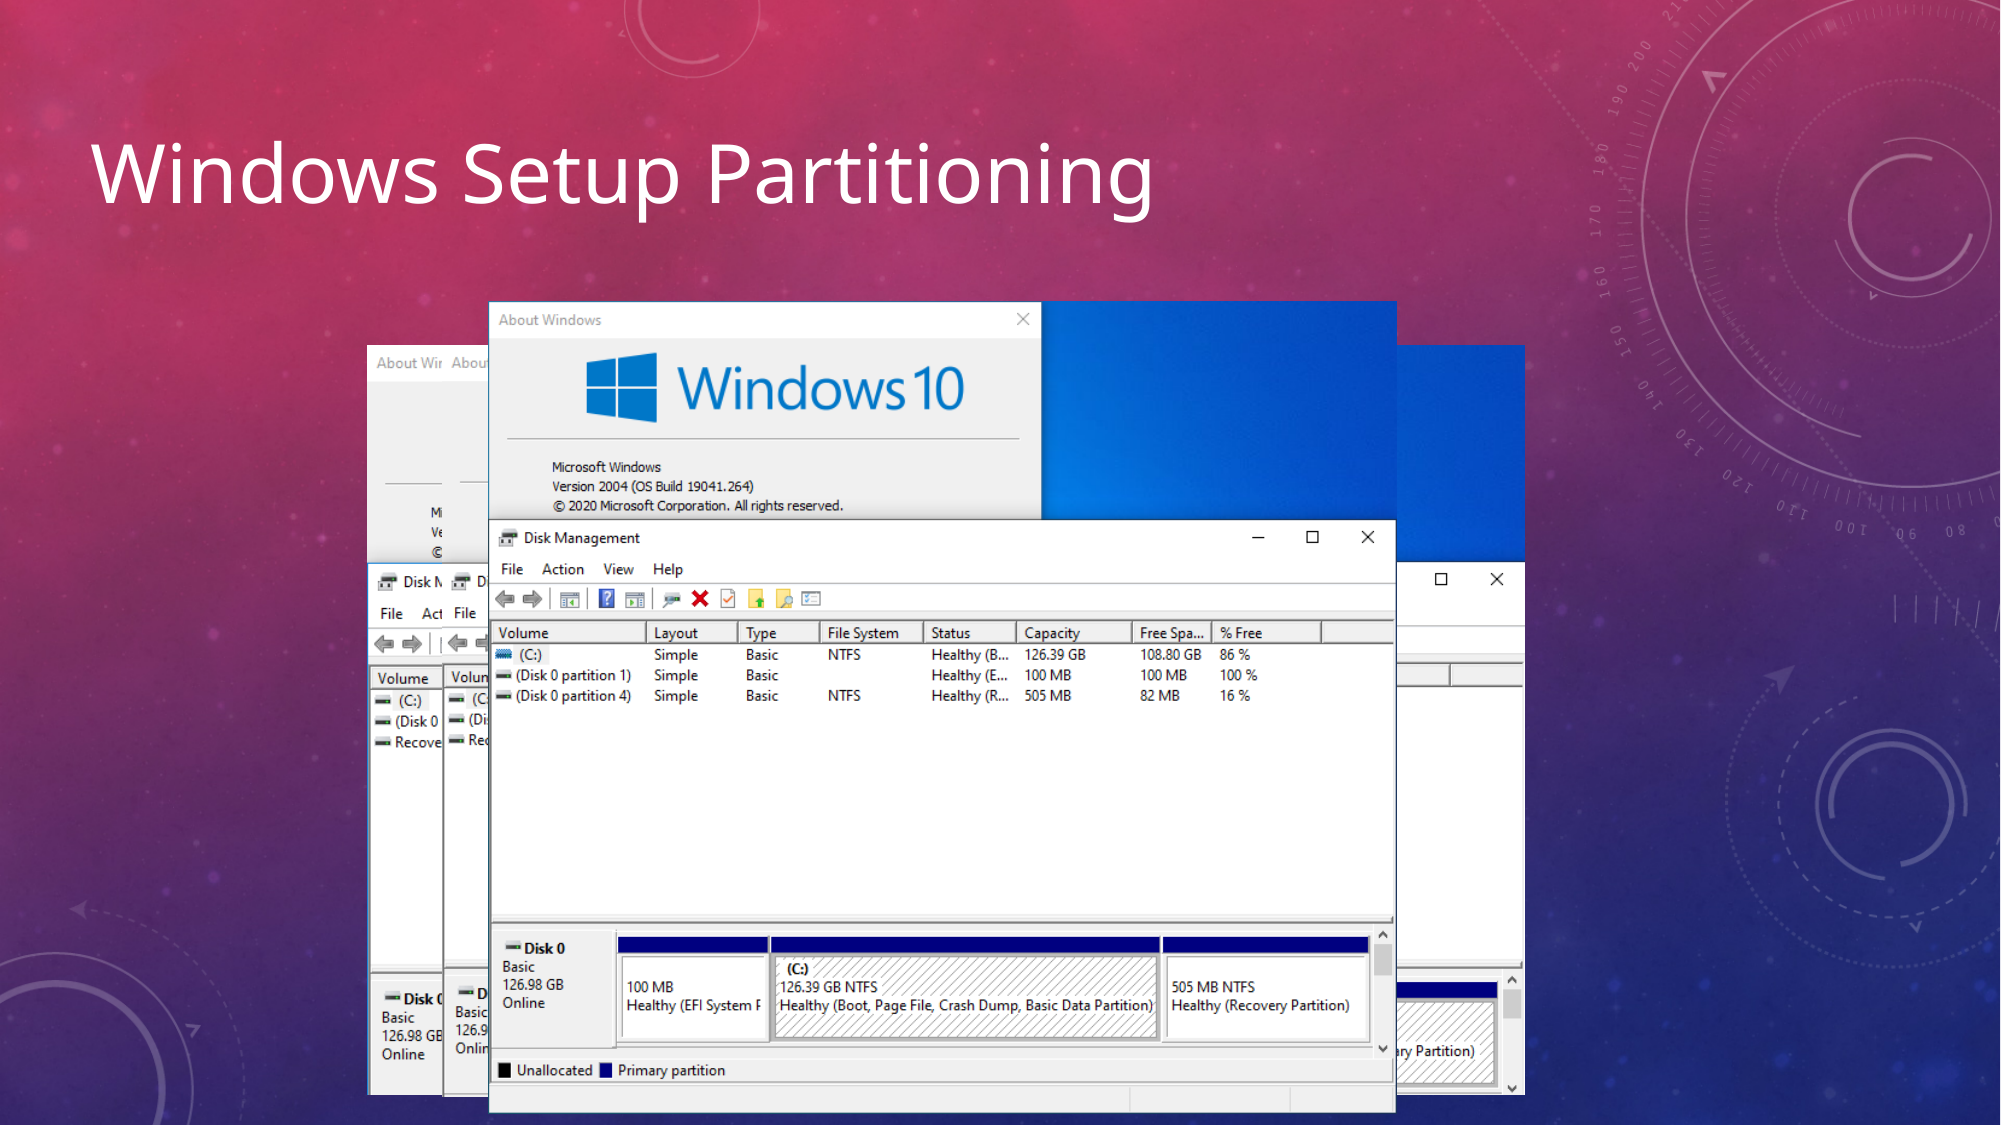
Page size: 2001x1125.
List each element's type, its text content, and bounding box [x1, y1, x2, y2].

text_box Windows Setup Partitioning [90, 90, 1290, 253]
picture [0, 0, 2001, 1125]
